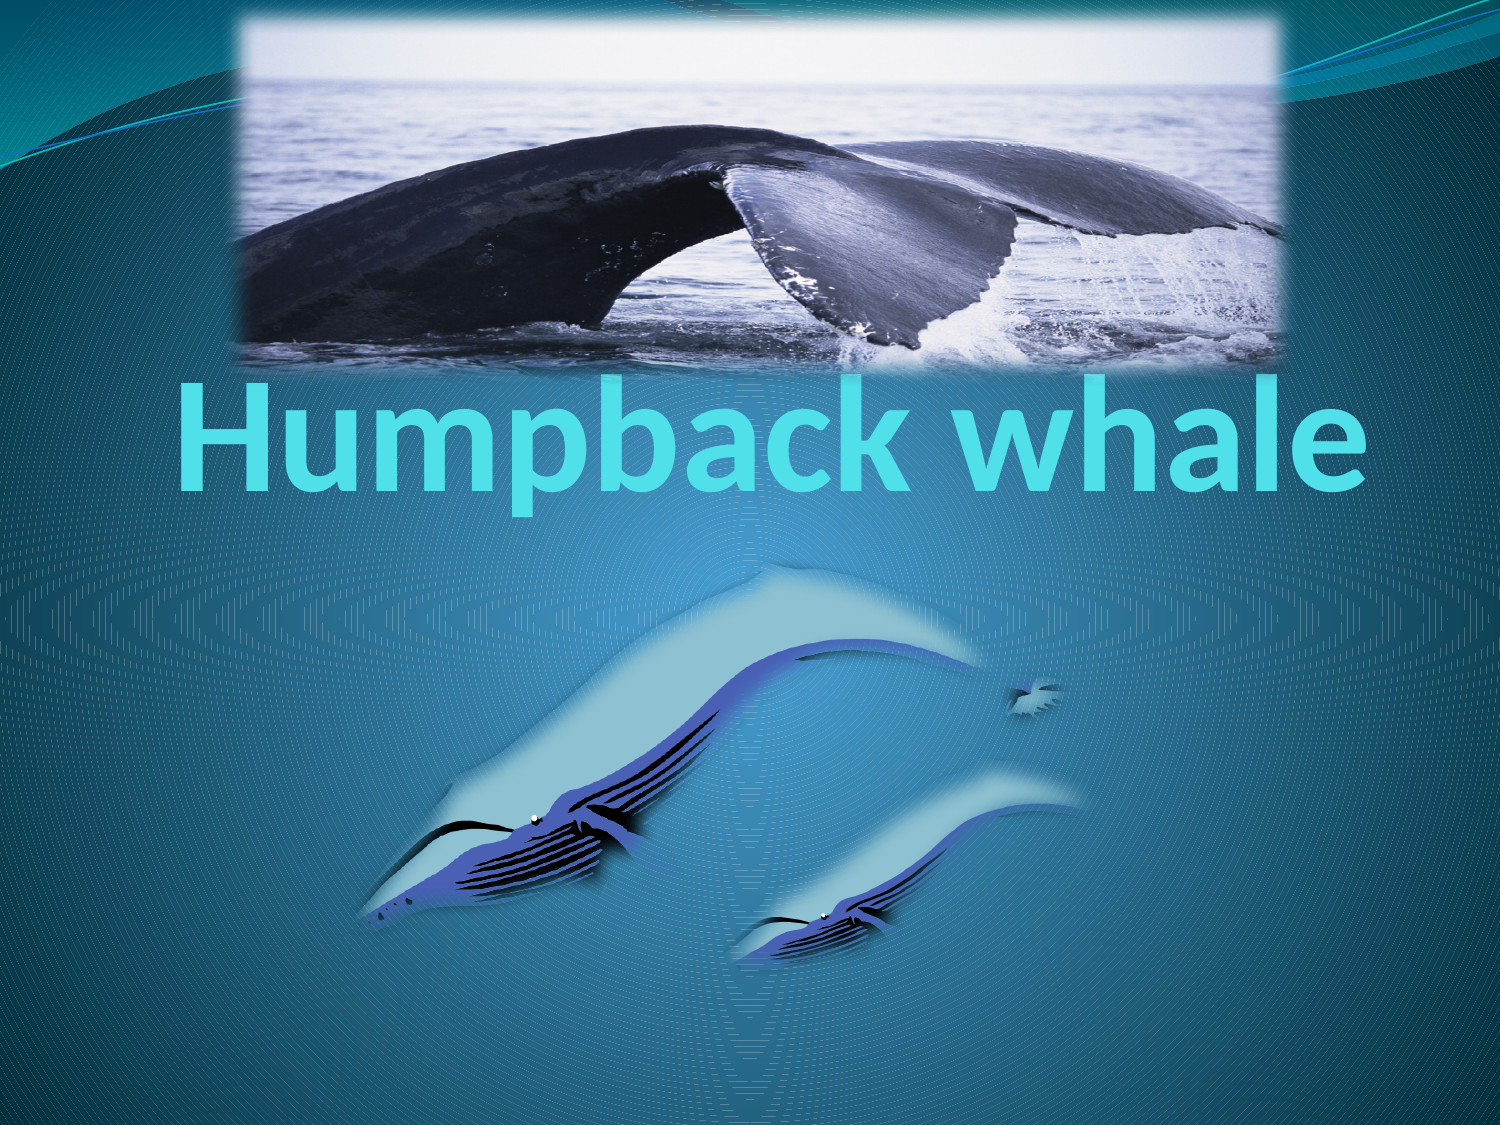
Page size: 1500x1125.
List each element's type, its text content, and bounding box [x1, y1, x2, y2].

picture [336, 544, 1214, 995]
picture [221, 0, 1297, 386]
title Humpback whale [87, 224, 1376, 525]
